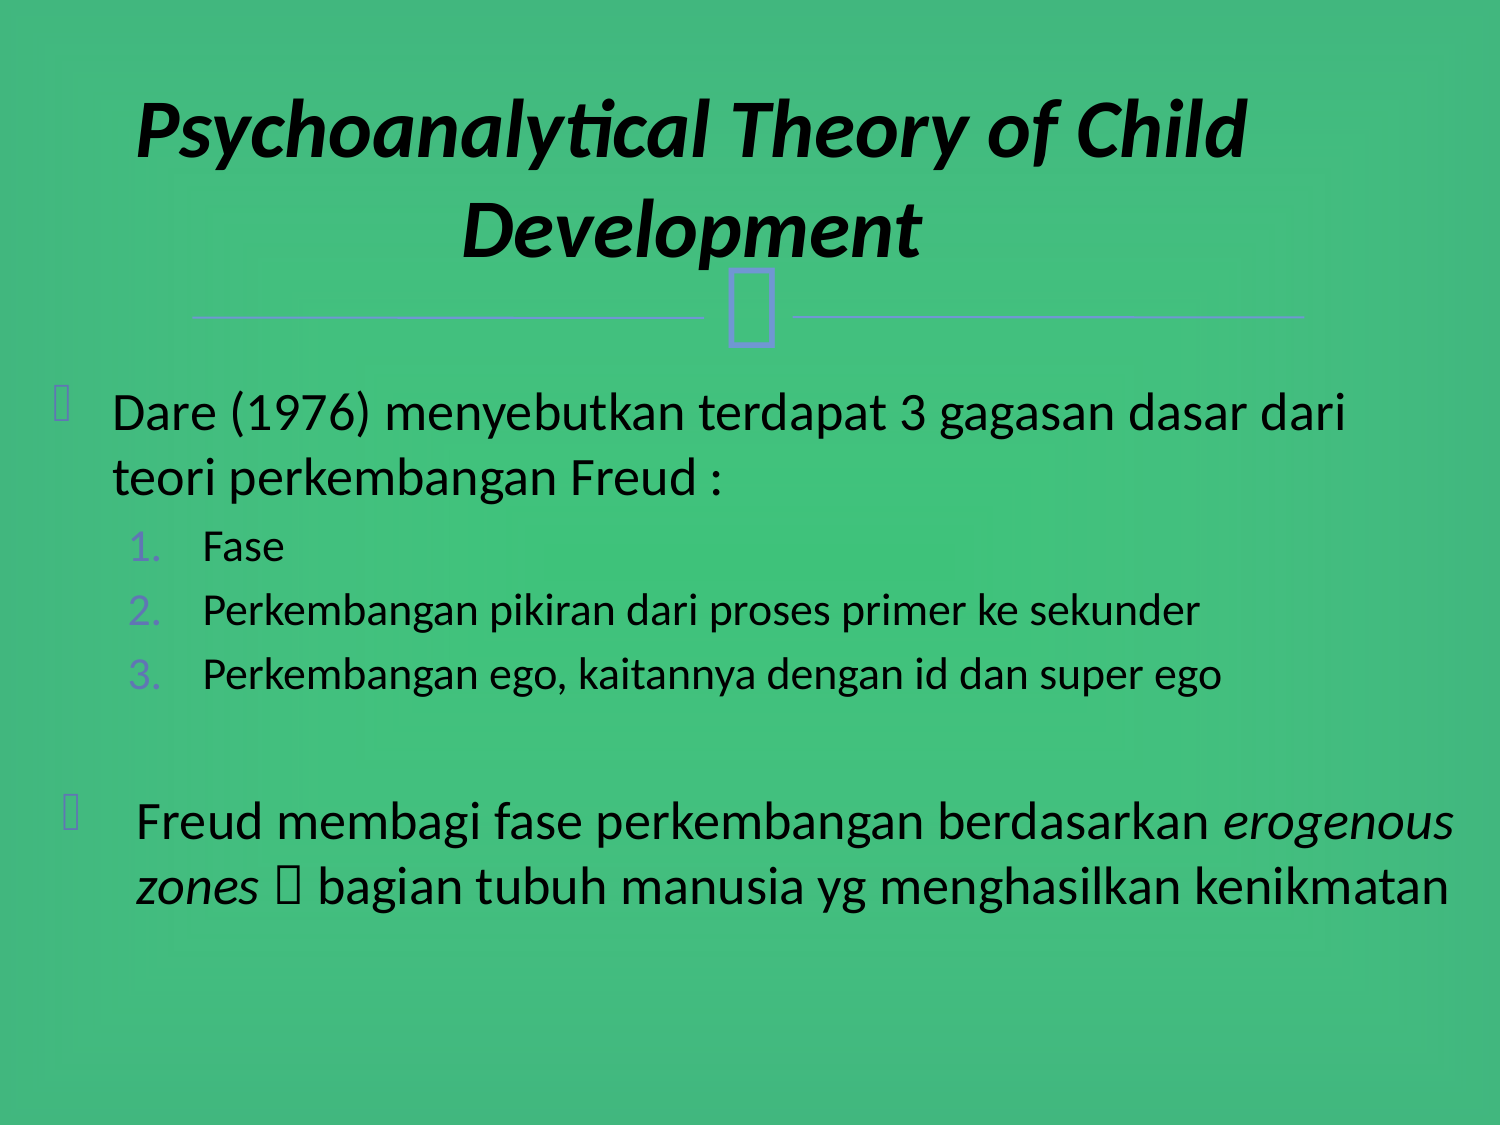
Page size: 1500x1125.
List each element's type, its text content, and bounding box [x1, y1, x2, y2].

list Dare (1976) menyebutkan terdapat 3 gagasan dasar dari teori perkembangan Freud : Fase Perkembangan pikiran dari proses primer ke sekunder Perkembangan ego, kaitannya dengan id dan super ego Freud membagi fase perkembangan berdasarkan erogenous zones  bagian tubuh manusia yg menghasilkan kenikmatan [37, 368, 1475, 1005]
title Psychoanalytical Theory of Child Development [24, 98, 1360, 250]
